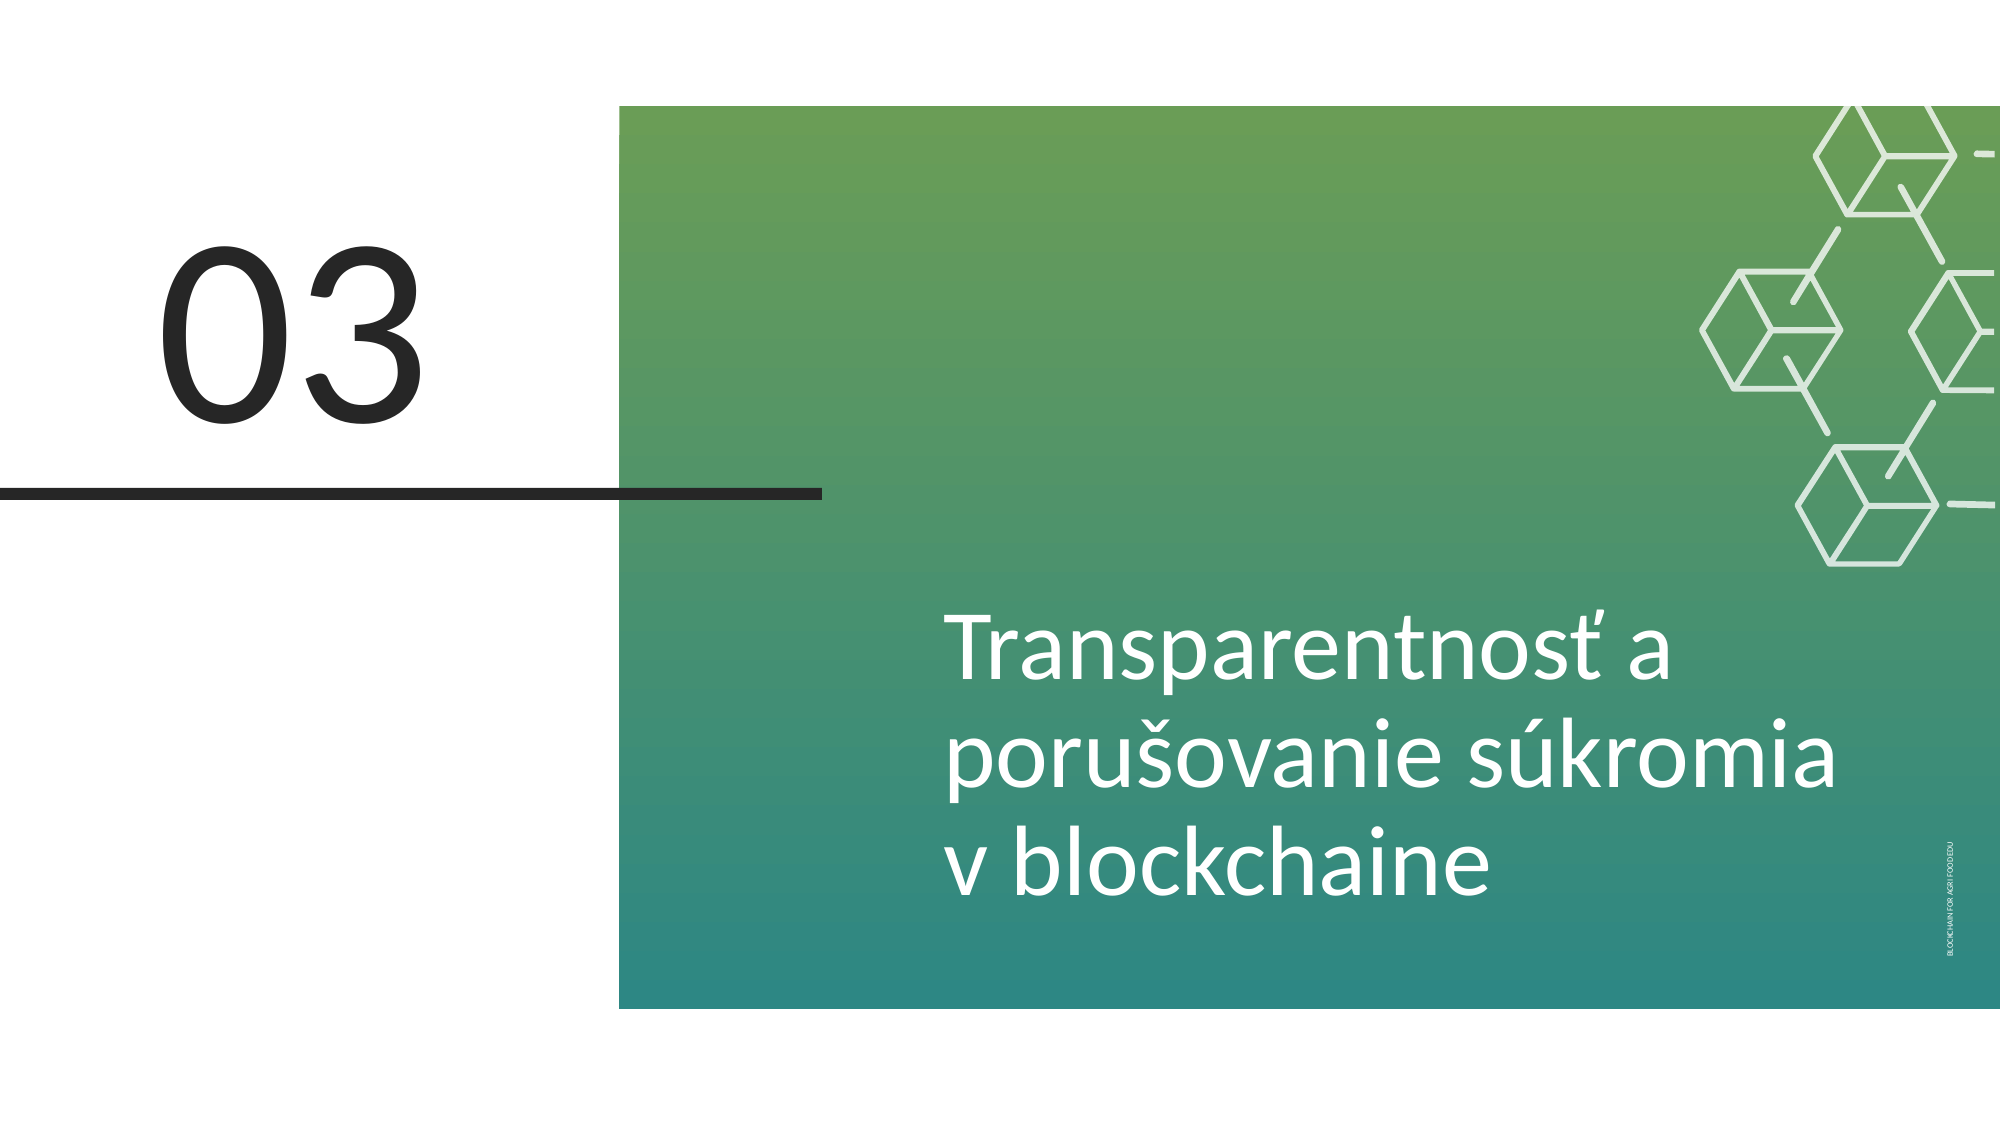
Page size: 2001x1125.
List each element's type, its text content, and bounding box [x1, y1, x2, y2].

list Transparentnosť a porušovanie súkromia v blockchaine [928, 585, 1915, 956]
list 03 [141, 180, 481, 277]
